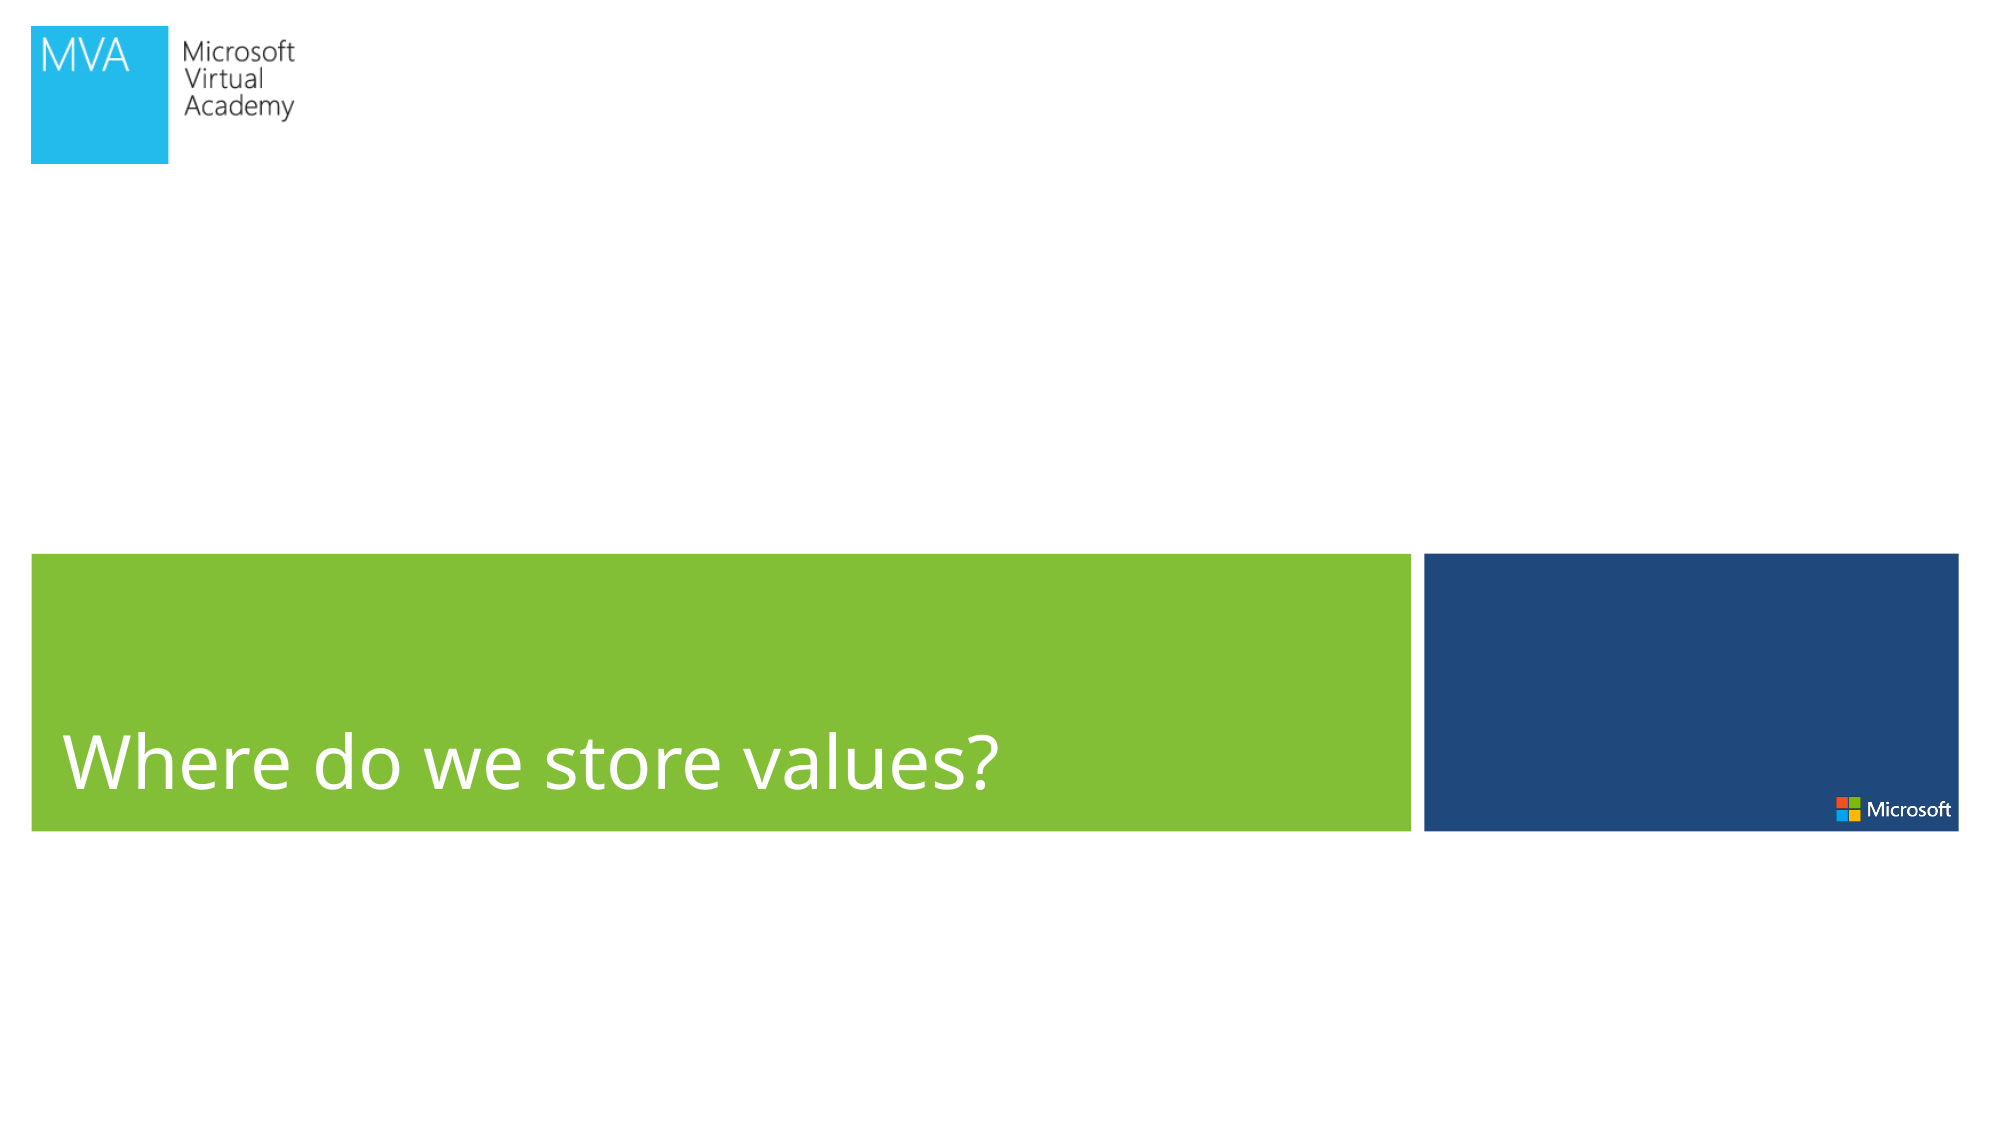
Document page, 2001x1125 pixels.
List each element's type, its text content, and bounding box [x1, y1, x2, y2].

list Where do we store values? [47, 568, 1396, 813]
picture [31, 26, 374, 164]
picture [1834, 790, 1956, 827]
